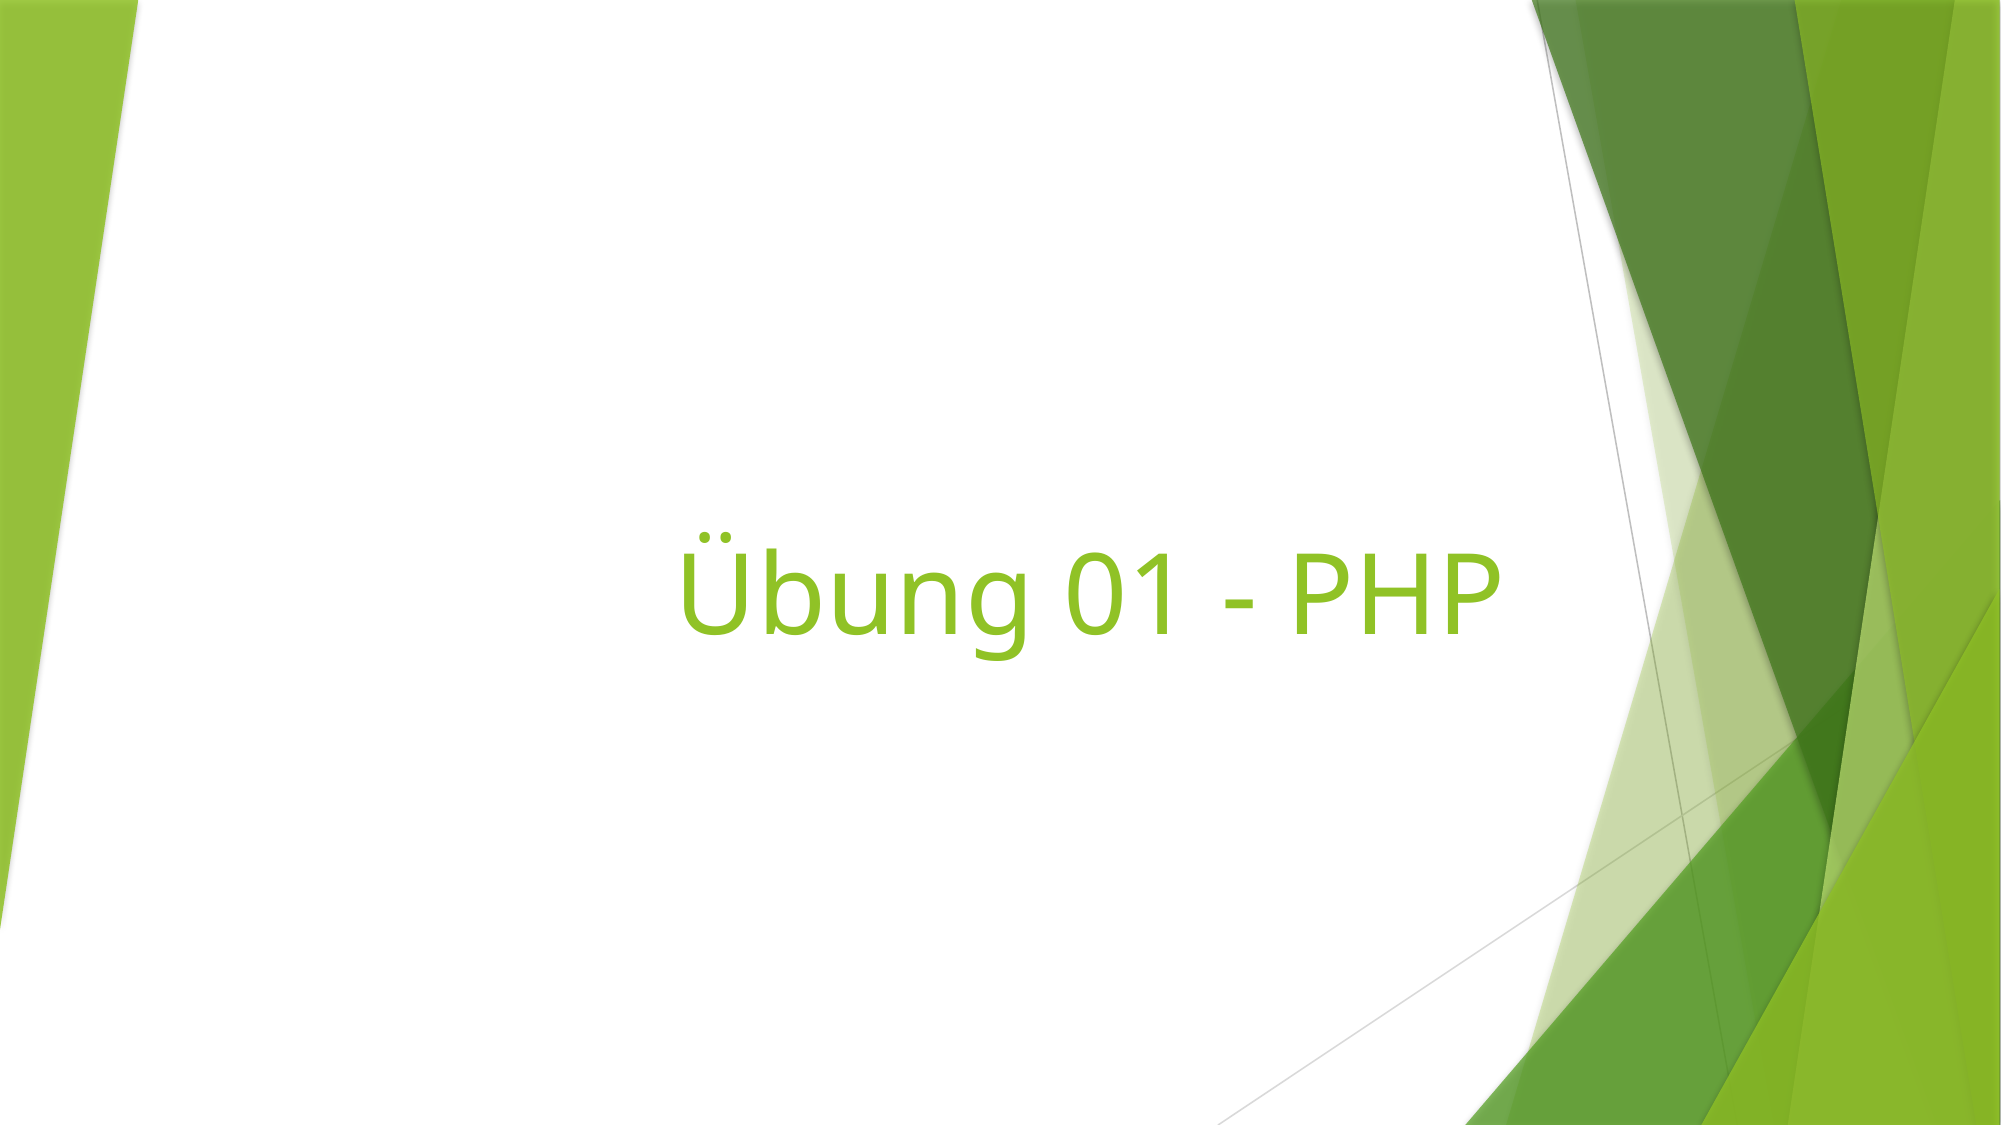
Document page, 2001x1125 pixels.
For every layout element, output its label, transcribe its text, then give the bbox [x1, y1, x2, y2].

title Übung 01 - PHP [247, 394, 1522, 665]
